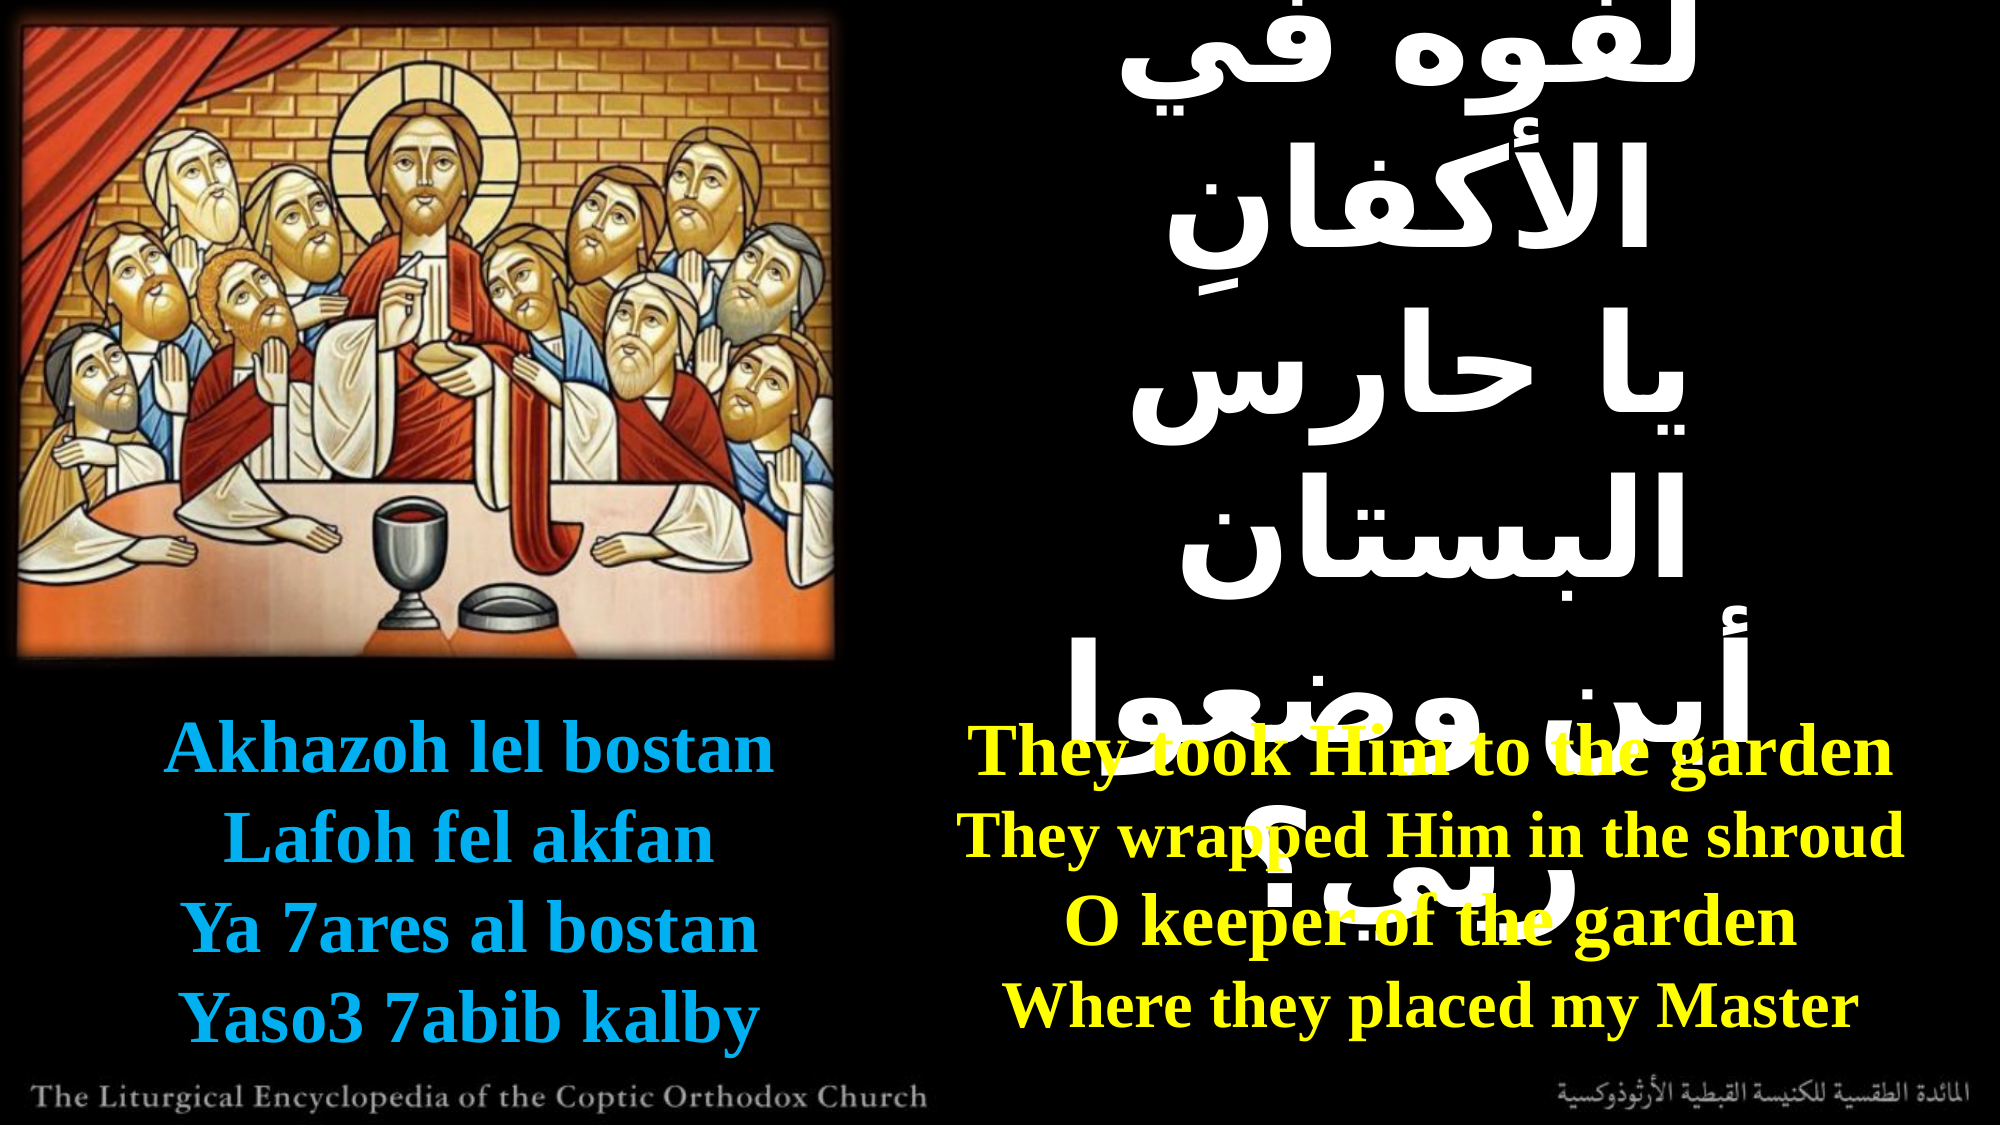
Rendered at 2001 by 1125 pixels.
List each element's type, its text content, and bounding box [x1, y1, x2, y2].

text_box Akhazoh lel bostan Lafoh fel akfan Ya 7ares al bostan Yaso3 7abib kalby [19, 689, 920, 1051]
picture [0, 0, 2000, 1125]
text_box They took Him to the garden They wrapped Him in the shroud O keeper of the garden Where they placed my Master [894, 693, 1968, 1055]
text_box أخذوه للبستان لفوه في الأكفانِ يا حارس البستان أين وضعوا ربي؟ [874, 0, 1948, 693]
